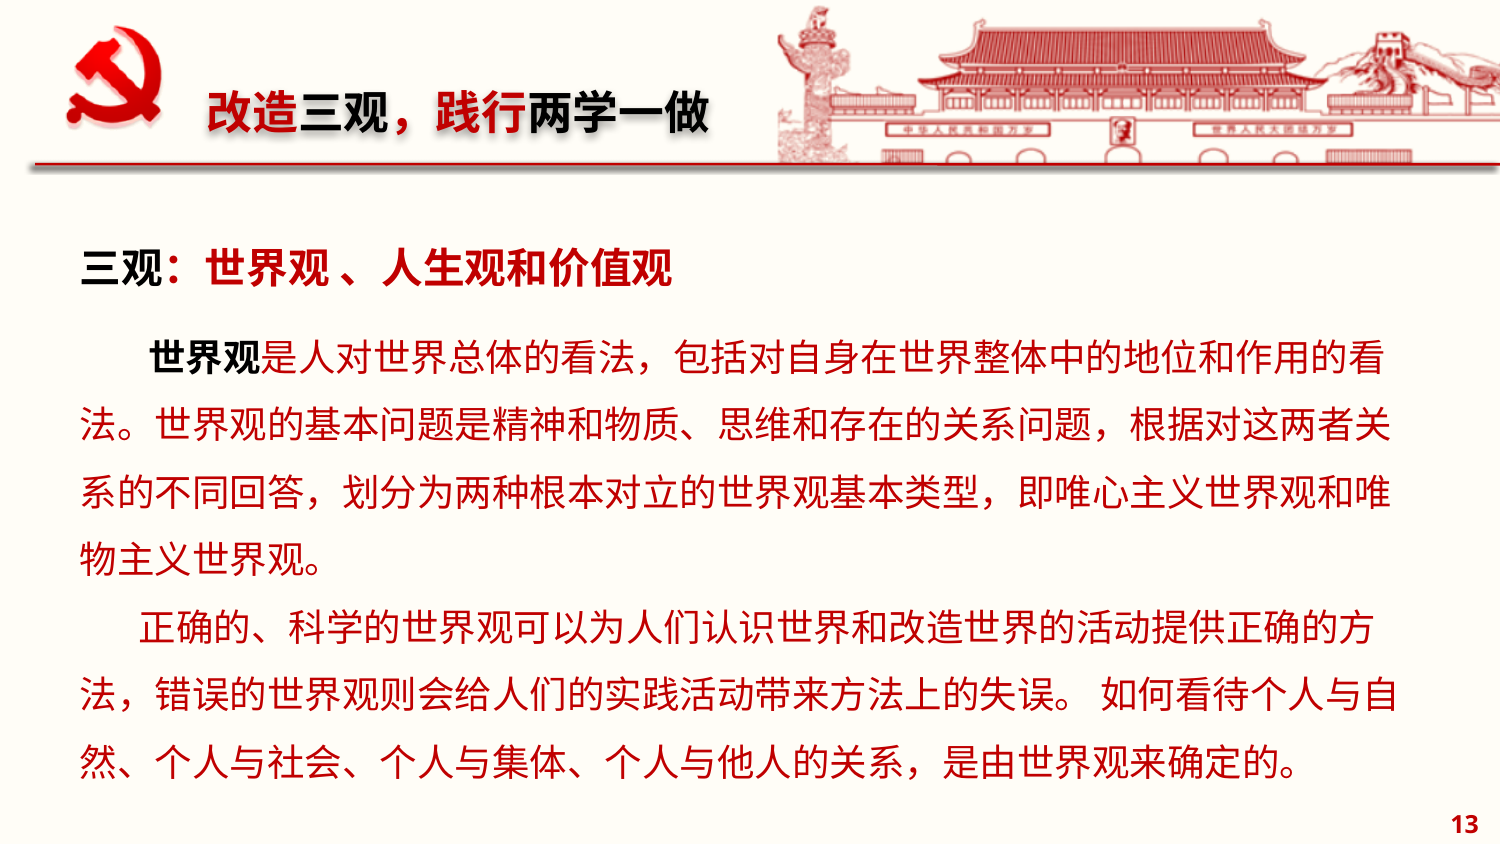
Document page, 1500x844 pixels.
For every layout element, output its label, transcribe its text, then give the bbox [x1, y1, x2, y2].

text_box 世界观是人对世界总体的看法，包括对自身在世界整体中的地位和作用的看法。世界观的基本问题是精神和物质、思维和存在的关系问题，根据对这两者关系的不同回答，划分为两种根本对立的世界观基本类型，即唯心主义世界观和唯物主义世界观。 正确的、科学的世界观可以为人们认识世界和改造世界的活动提供正确的方法，错误的世界观则会给人们的实践活动带来方法上的失误。 如何看待个人与自然、个人与社会、个人与集体、个人与他人的关系，是由世界观来确定的。 [64, 303, 1436, 791]
text_box 13 [1394, 803, 1494, 844]
text_box 改造三观，践行两学一做 [192, 76, 750, 146]
picture [773, 0, 1500, 163]
text_box 三观：世界观 、人生观和价值观 [64, 209, 1436, 299]
picture [34, 0, 184, 165]
